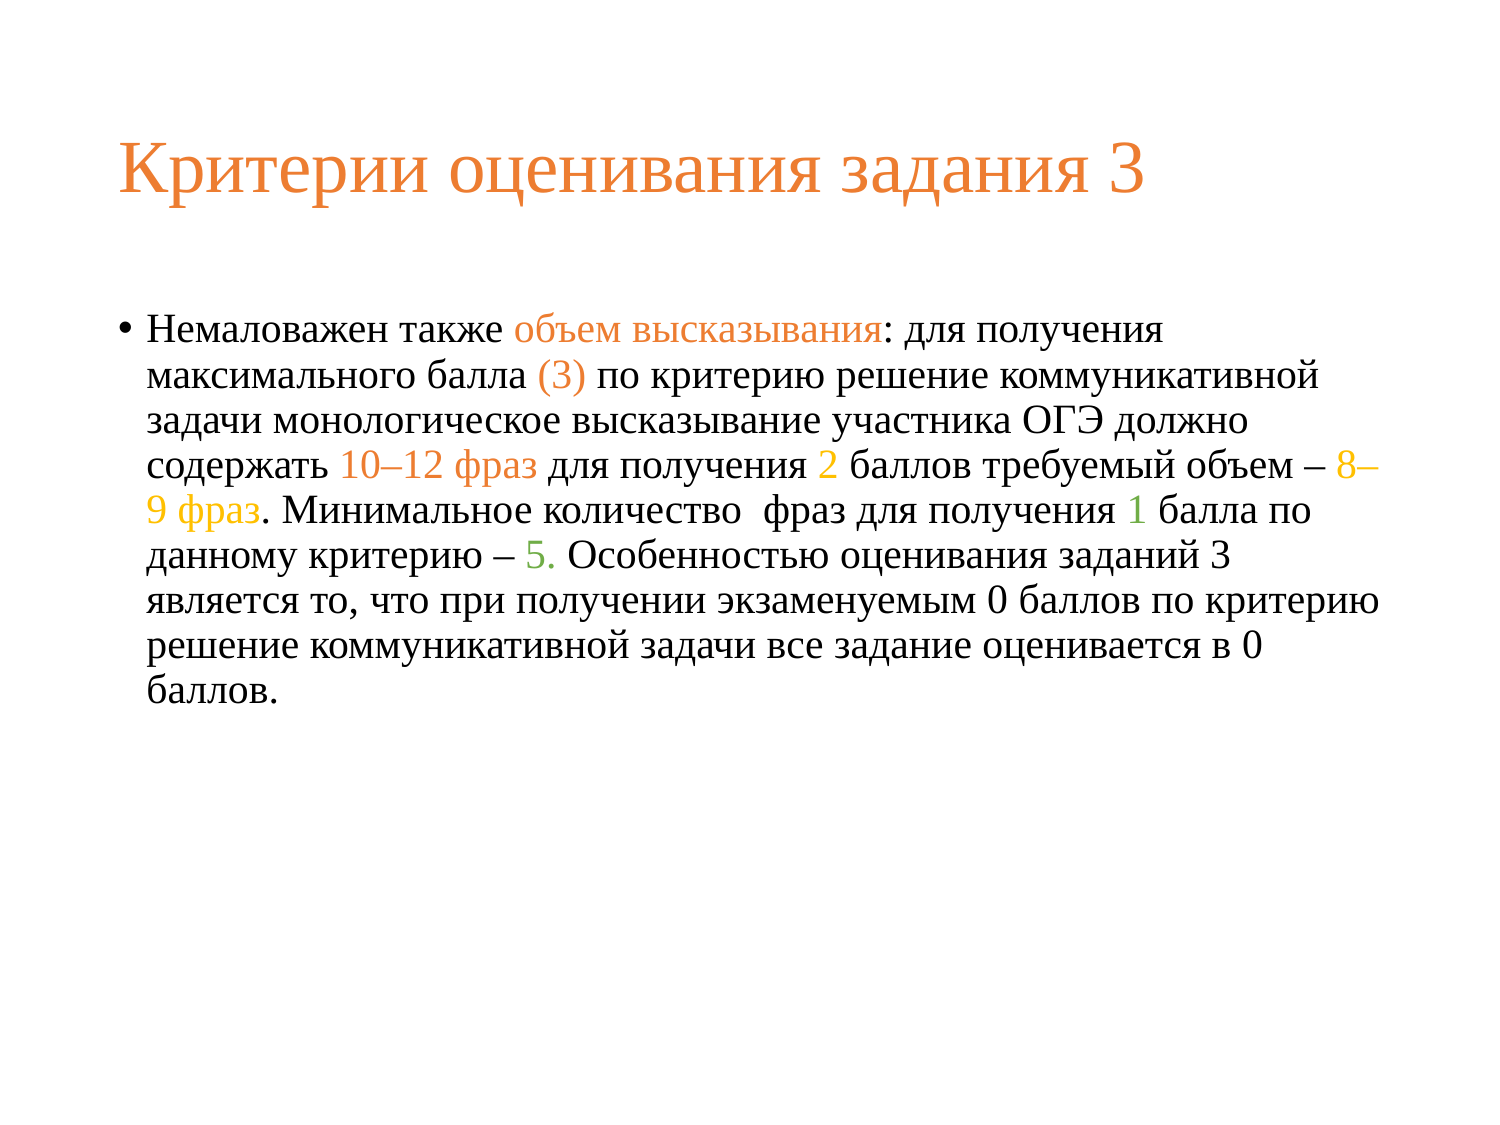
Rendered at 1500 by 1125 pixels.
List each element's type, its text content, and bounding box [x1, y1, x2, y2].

title Критерии оценивания задания 3 [103, 59, 1397, 278]
list Немаловажен также объем высказывания: для получения максимального балла (3) по критерию решение коммуникативной задачи монологическое высказывание участника ОГЭ должно содержать 10–12 фраз для получения 2 баллов требуемый объем – 8–9 фраз. Минимальное количество фраз для получения 1 балла по данному критерию – 5. Особенностью оценивания заданий 3 является то, что при получении экзаменуемым 0 баллов по критерию решение коммуникативной задачи все задание оценивается в 0 баллов. [103, 299, 1397, 1014]
